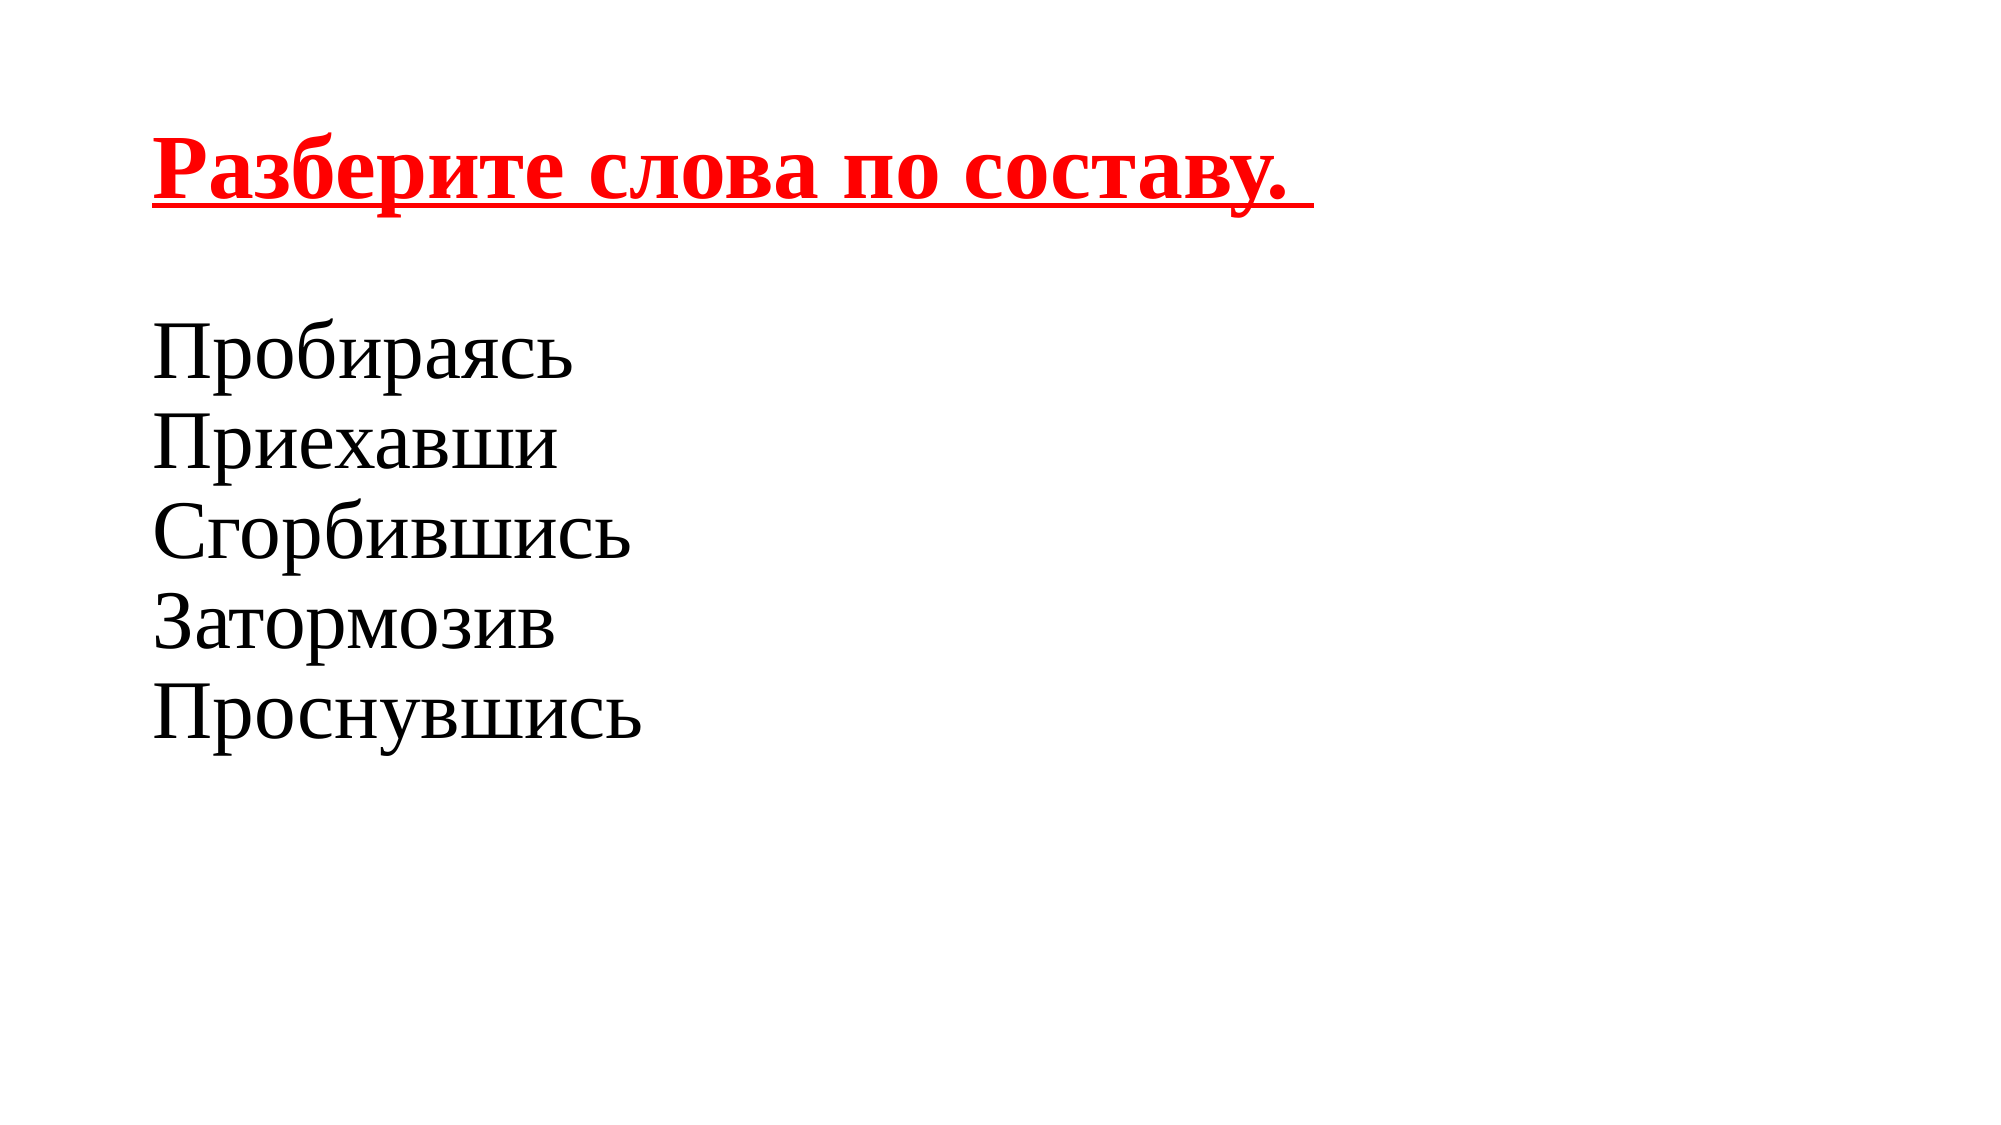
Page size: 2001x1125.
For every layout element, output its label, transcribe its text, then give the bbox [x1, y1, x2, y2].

title Разберите слова по составу. [137, 59, 1863, 278]
list Пробираясь Приехавши Сгорбившись Затормозив Проснувшись [137, 299, 1863, 1014]
